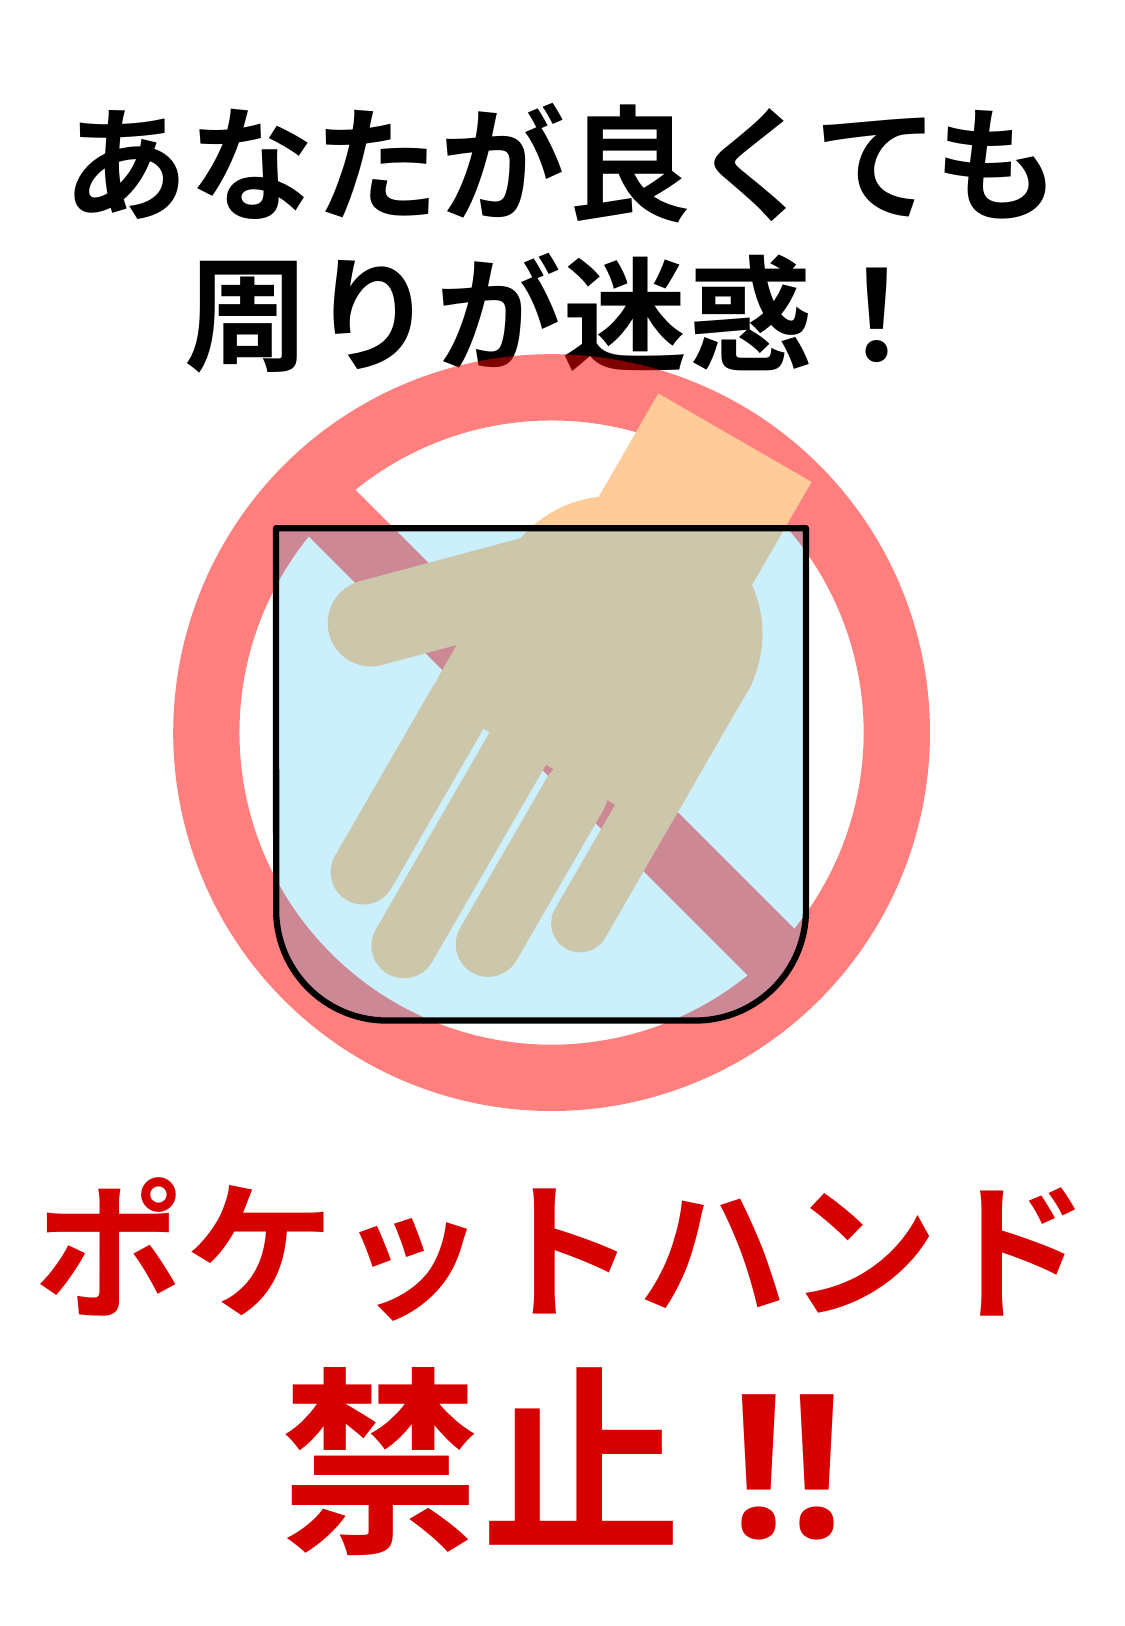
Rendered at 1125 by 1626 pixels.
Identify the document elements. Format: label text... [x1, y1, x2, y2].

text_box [172, 353, 931, 1112]
text_box ポケットハンド 禁止!! [1, 1149, 1125, 1585]
text_box あなたが良くても周りが迷惑！ [0, 78, 1125, 394]
